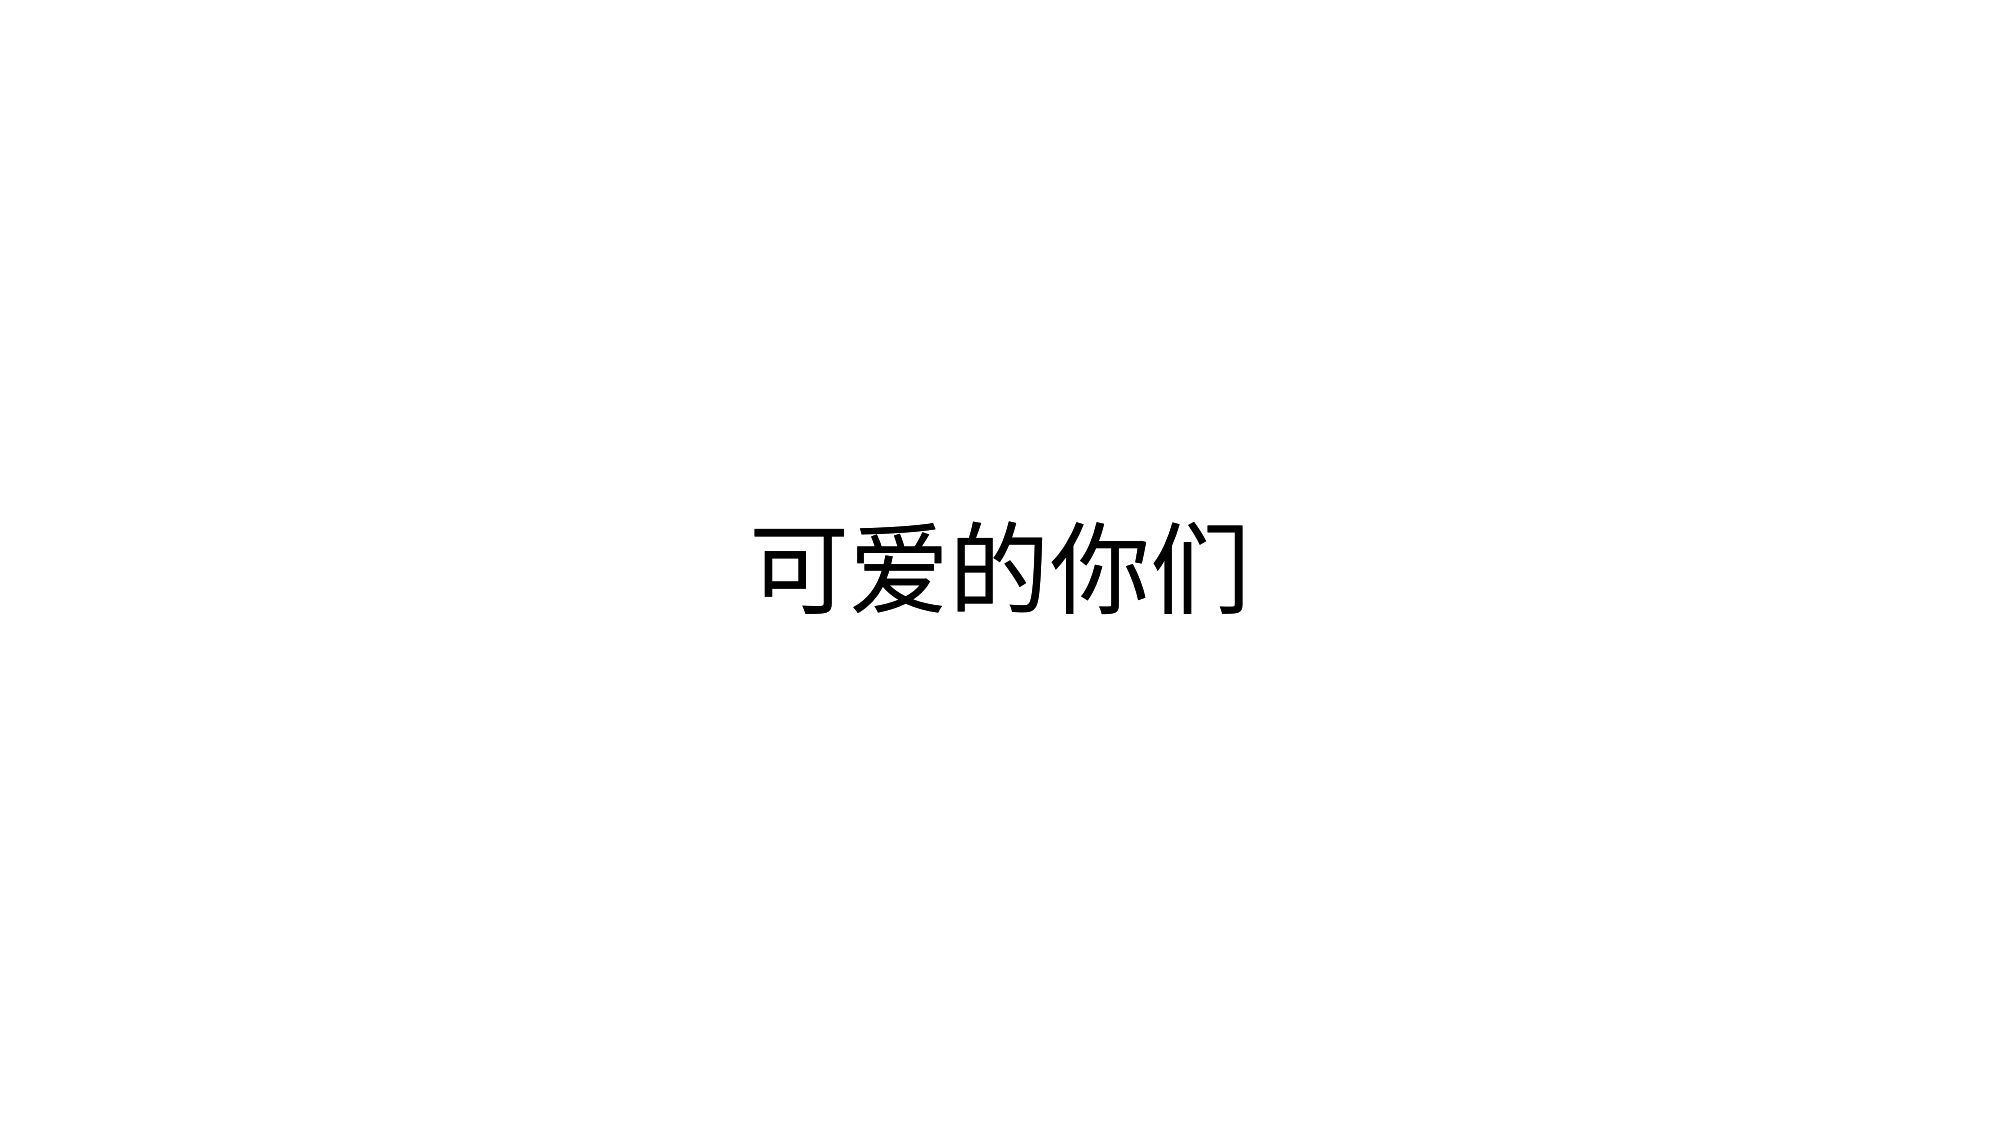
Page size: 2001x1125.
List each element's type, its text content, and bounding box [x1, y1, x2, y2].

text_box 可爱的你们 [637, 481, 1363, 644]
